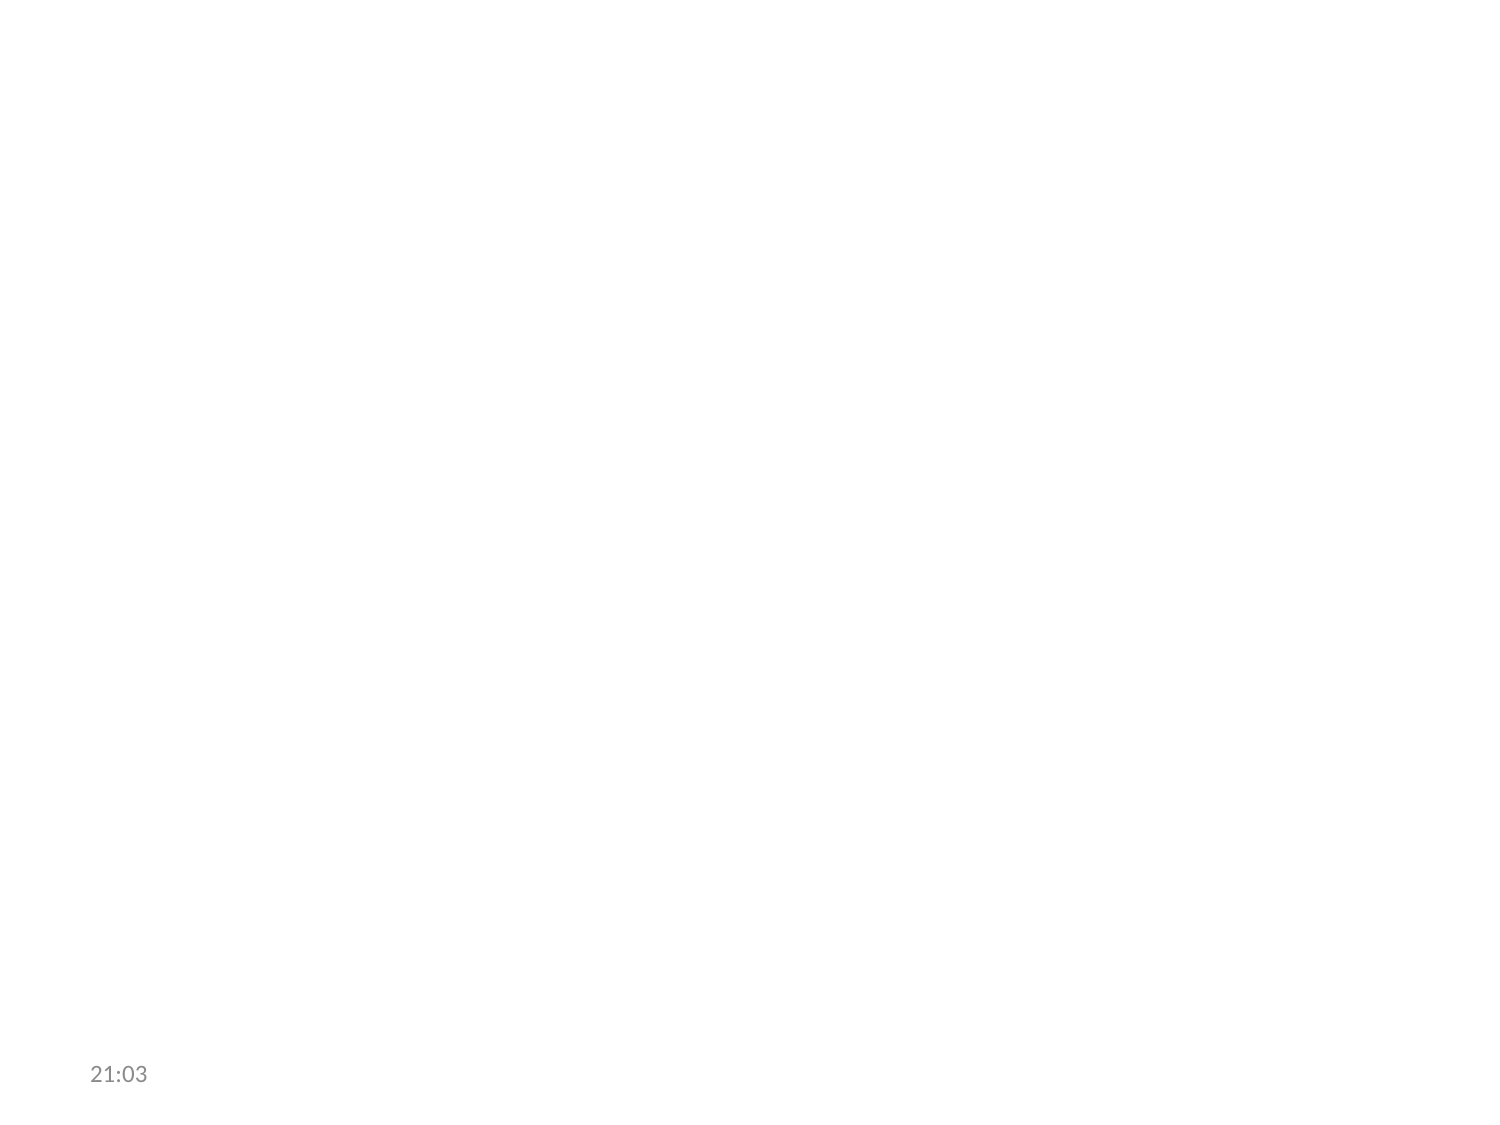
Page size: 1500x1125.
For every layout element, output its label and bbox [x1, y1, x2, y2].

slide_number [75, 1042, 425, 1103]
